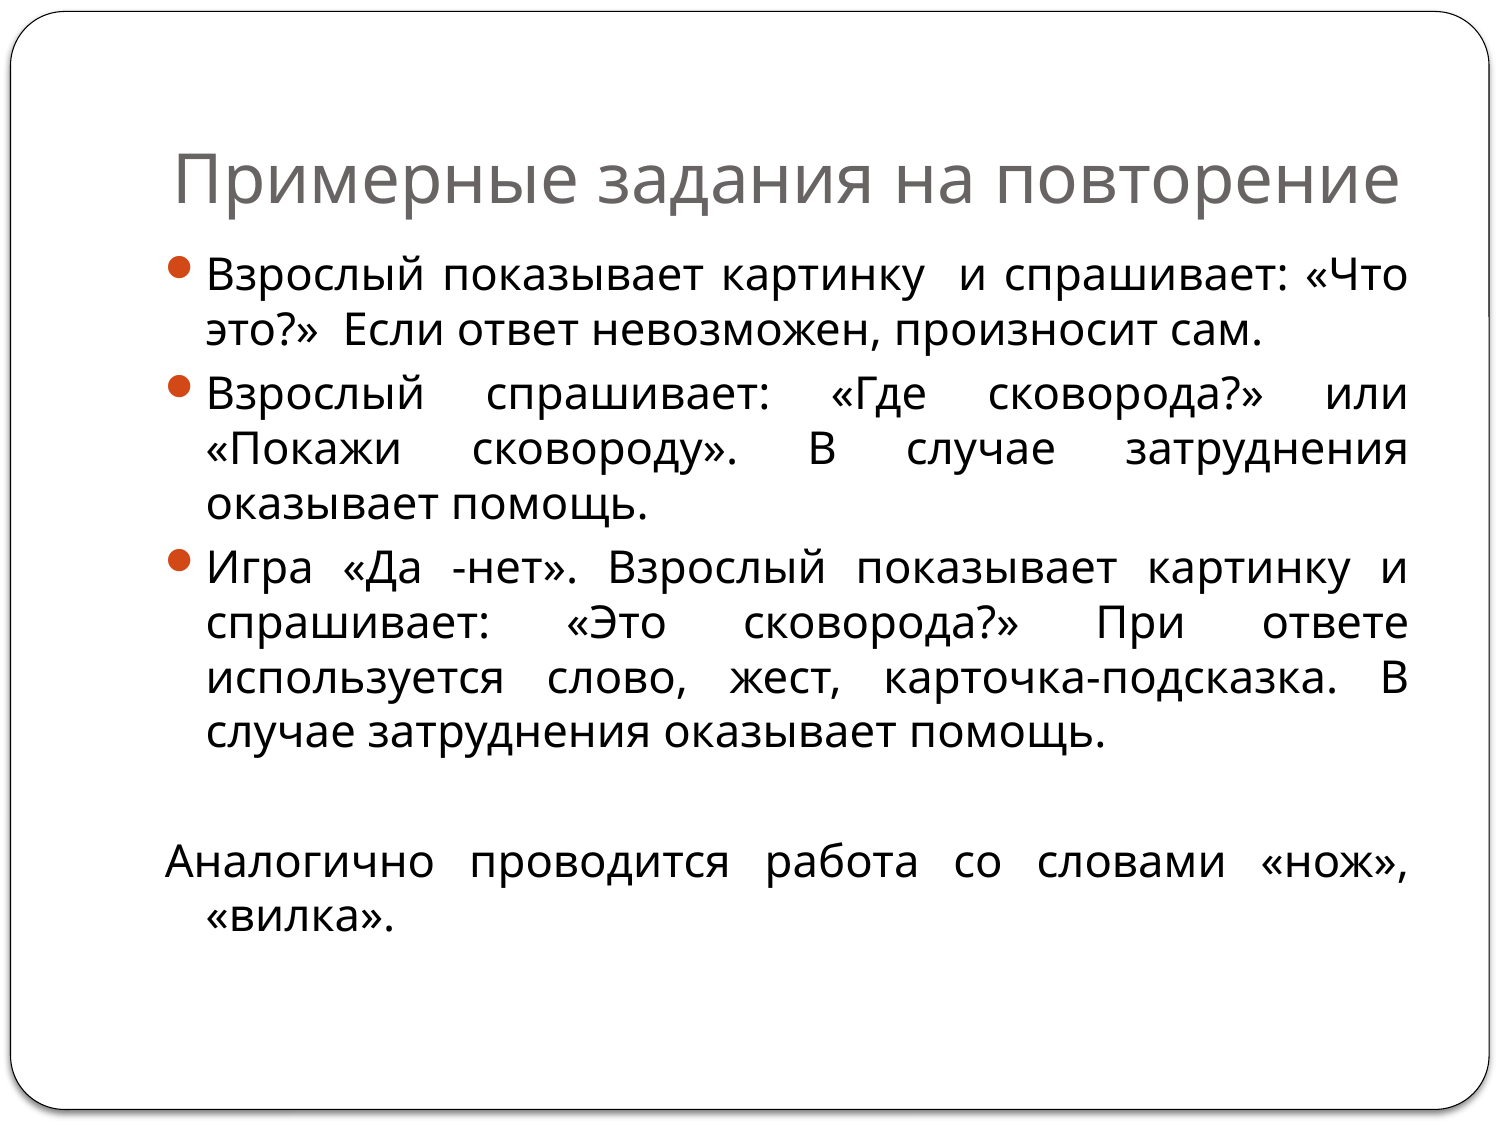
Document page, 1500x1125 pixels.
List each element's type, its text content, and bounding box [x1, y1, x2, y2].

title Примерные задания на повторение [150, 45, 1425, 233]
list Взрослый показывает картинку и спрашивает: «Что это?» Если ответ невозможен, произносит сам. Взрослый спрашивает: «Где сковорода?» или «Покажи сковороду». В случае затруднения оказывает помощь. Игра «Да -нет». Взрослый показывает картинку и спрашивает: «Это сковорода?» При ответе используется слово, жест, карточка-подсказка. В случае затруднения оказывает помощь. Аналогично проводится работа со словами «нож», «вилка». [150, 237, 1425, 988]
